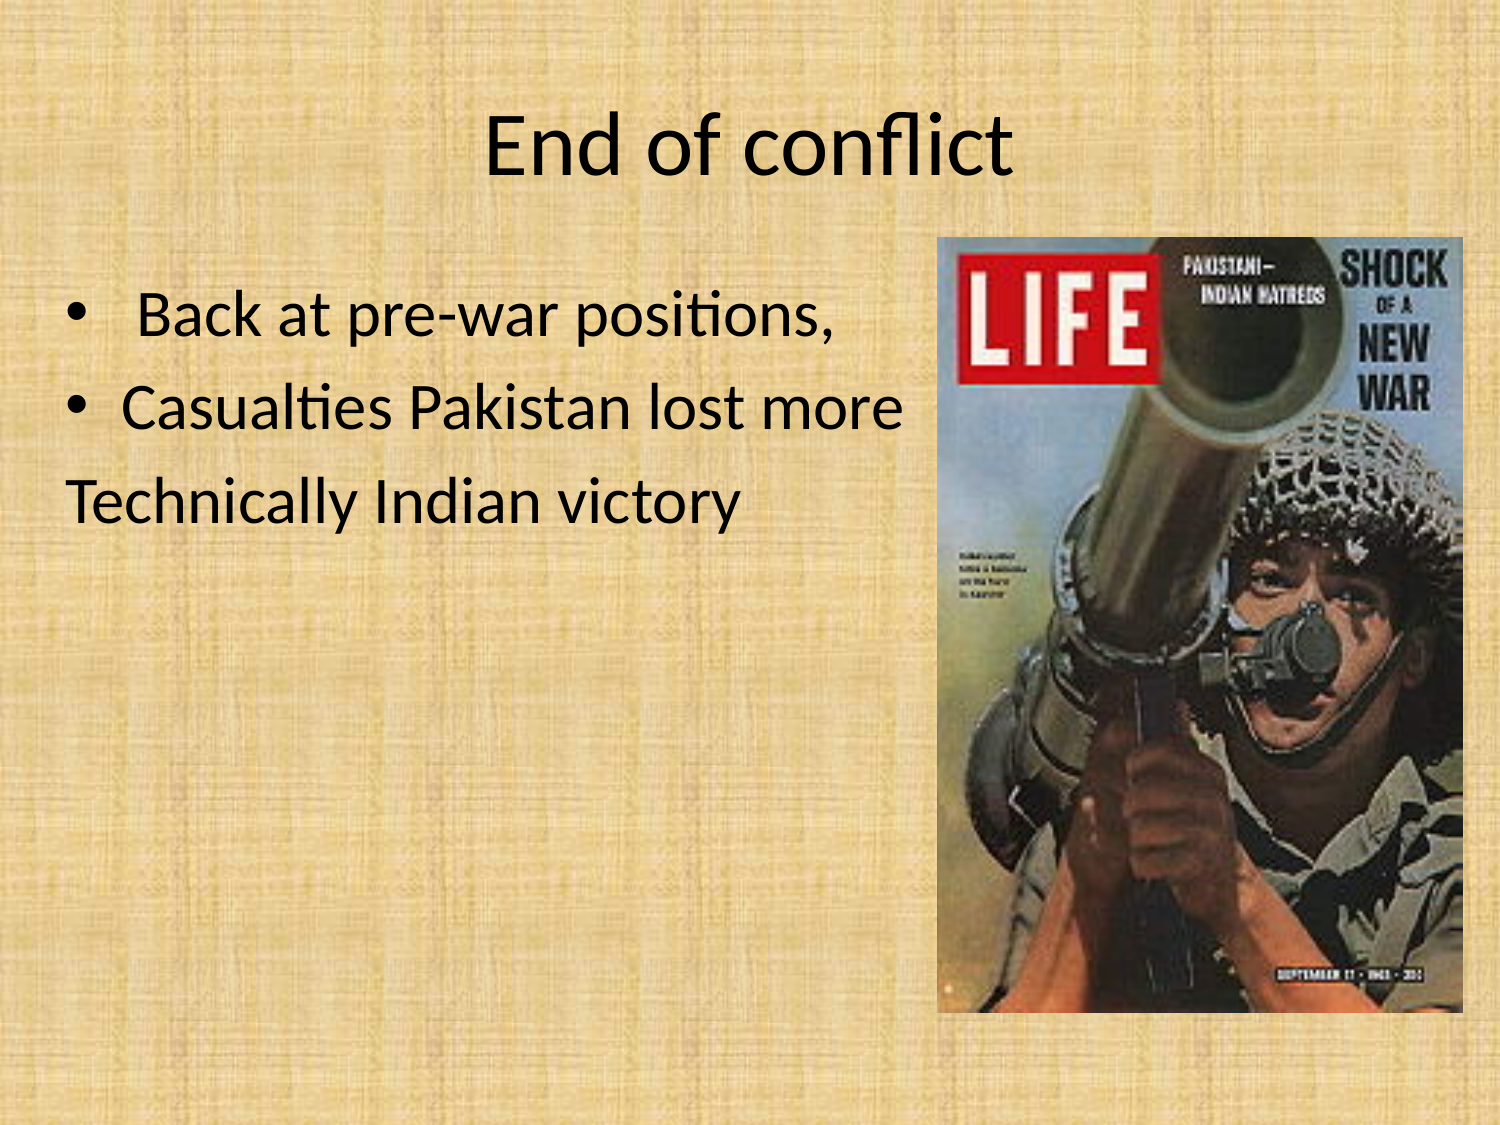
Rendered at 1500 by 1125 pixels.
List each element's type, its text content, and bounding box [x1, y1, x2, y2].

picture [0, 0, 1500, 1125]
title End of conflict [75, 45, 1425, 233]
list Back at pre-war positions, Casualties Pakistan lost more Technically Indian victory [50, 262, 932, 1005]
